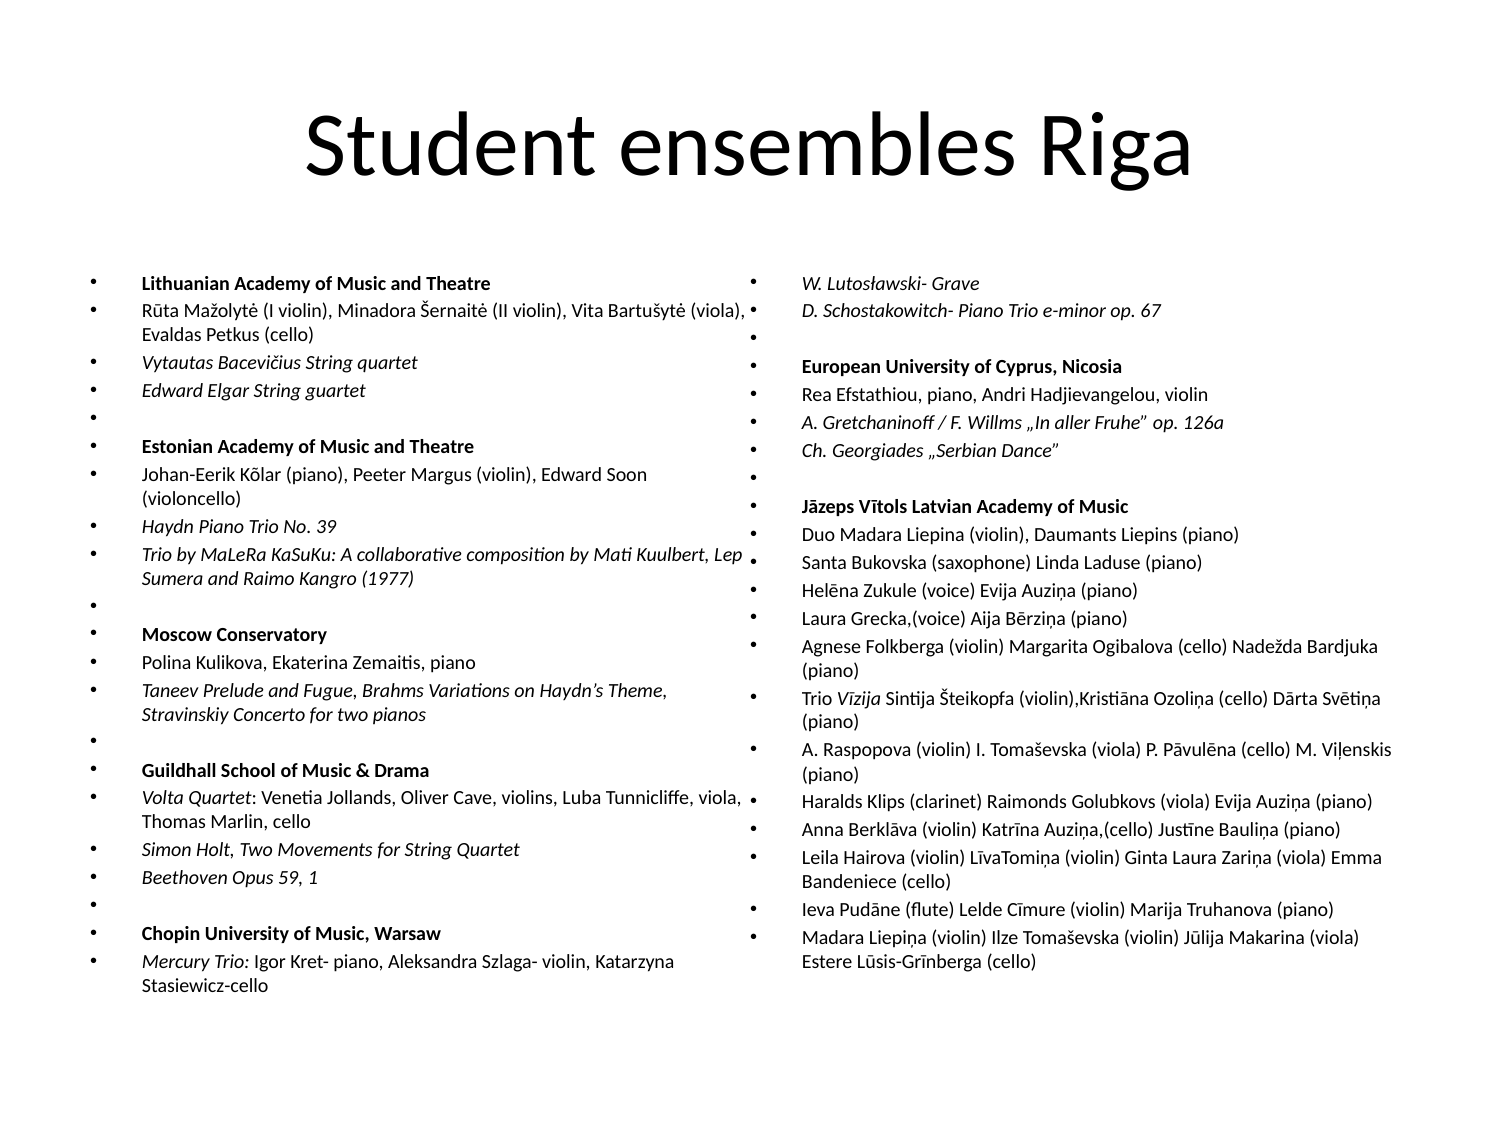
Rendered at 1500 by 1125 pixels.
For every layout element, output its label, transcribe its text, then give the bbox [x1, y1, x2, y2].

title Student ensembles Riga [75, 45, 1425, 233]
list Lithuanian Academy of Music and Theatre Rūta Mažolytė (I violin), Minadora Šernaitė (II violin), Vita Bartušytė (viola), Evaldas Petkus (cello) Vytautas Bacevičius String quartet Edward Elgar String guartet Estonian Academy of Music and Theatre Johan-Eerik Kõlar (piano), Peeter Margus (violin), Edward Soon (violoncello) Haydn Piano Trio No. 39 Trio by MaLeRa KaSuKu: A collaborative composition by Mati Kuulbert, Lep Sumera and Raimo Kangro (1977) Moscow Conservatory Polina Kulikova, Ekaterina Zemaitis, piano Taneev Prelude and Fugue, Brahms Variations on Haydn’s Theme, Stravinskiy Concerto for two pianos Guildhall School of Music & Drama Volta Quartet: Venetia Jollands, Oliver Cave, violins, Luba Tunnicliffe, viola, Thomas Marlin, cello Simon Holt, Two Movements for String Quartet Beethoven Opus 59, 1 Chopin University of Music, Warsaw Mercury Trio: Igor Kret- piano, Aleksandra Szlaga- violin, Katarzyna Stasiewicz-cello W. Lutosławski- Grave D. Schostakowitch- Piano Trio e-minor op. 67 European University of Cyprus, Nicosia Rea Efstathiou, piano, Andri Hadjievangelou, violin Α. Gretchaninoff / F. Willms „In aller Fruhe” op. 126a Ch. Georgiades „Serbian Dance” Jāzeps Vītols Latvian Academy of Music Duo Madara Liepina (violin), Daumants Liepins (piano) Santa Bukovska (saxophone) Linda Laduse (piano) Helēna Zukule (voice) Evija Auziņa (piano) Laura Grecka,(voice) Aija Bērziņa (piano) Agnese Folkberga (violin) Margarita Ogibalova (cello) Nadežda Bardjuka (piano) Trio Vīzija Sintija Šteikopfa (violin),Kristiāna Ozoliņa (cello) Dārta Svētiņa (piano) A. Raspopova (violin) I. Tomaševska (viola) P. Pāvulēna (cello) M. Viļenskis (piano) Haralds Klips (clarinet) Raimonds Golubkovs (viola) Evija Auziņa (piano) Anna Berklāva (violin) Katrīna Auziņa,(cello) Justīne Bauliņa (piano) Leila Hairova (violin) LīvaTomiņa (violin) Ginta Laura Zariņa (viola) Emma Bandeniece (cello) Ieva Pudāne (flute) Lelde Cīmure (violin) Marija Truhanova (piano) Madara Liepiņa (violin) Ilze Tomaševska (violin) Jūlija Makarina (viola) Estere Lūsis-Grīnberga (cello) [75, 262, 1425, 1005]
